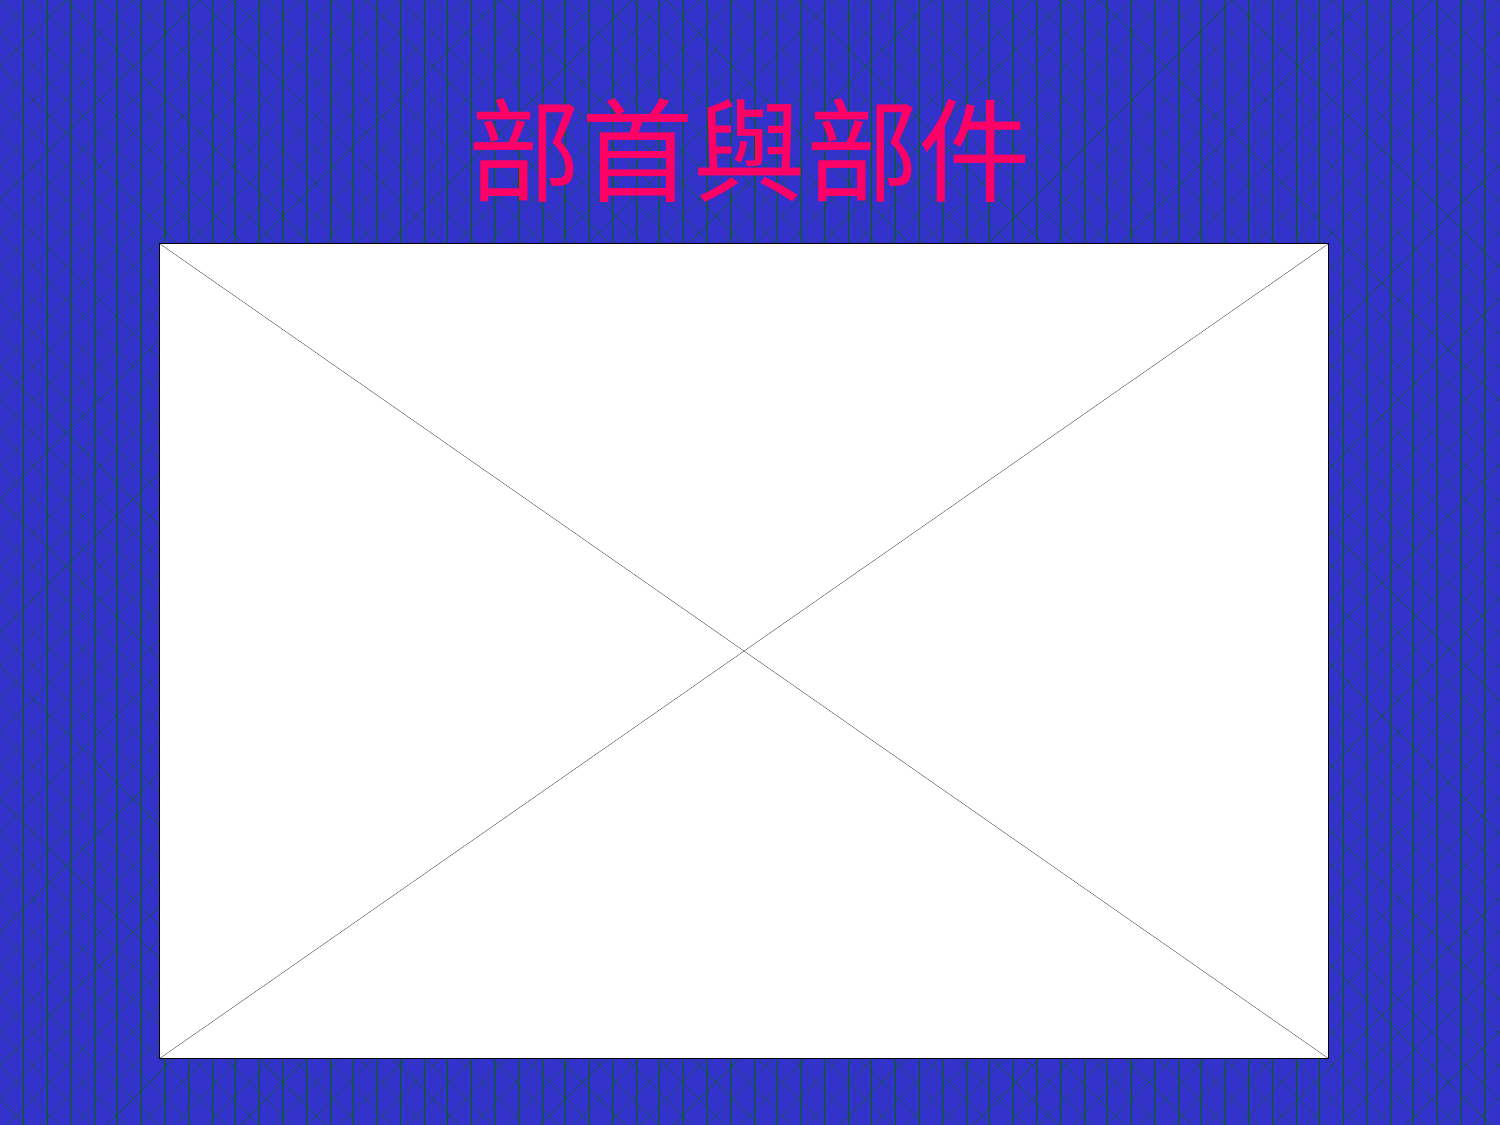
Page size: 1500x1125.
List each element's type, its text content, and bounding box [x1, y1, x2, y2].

title 部首與部件 [111, 54, 1388, 243]
